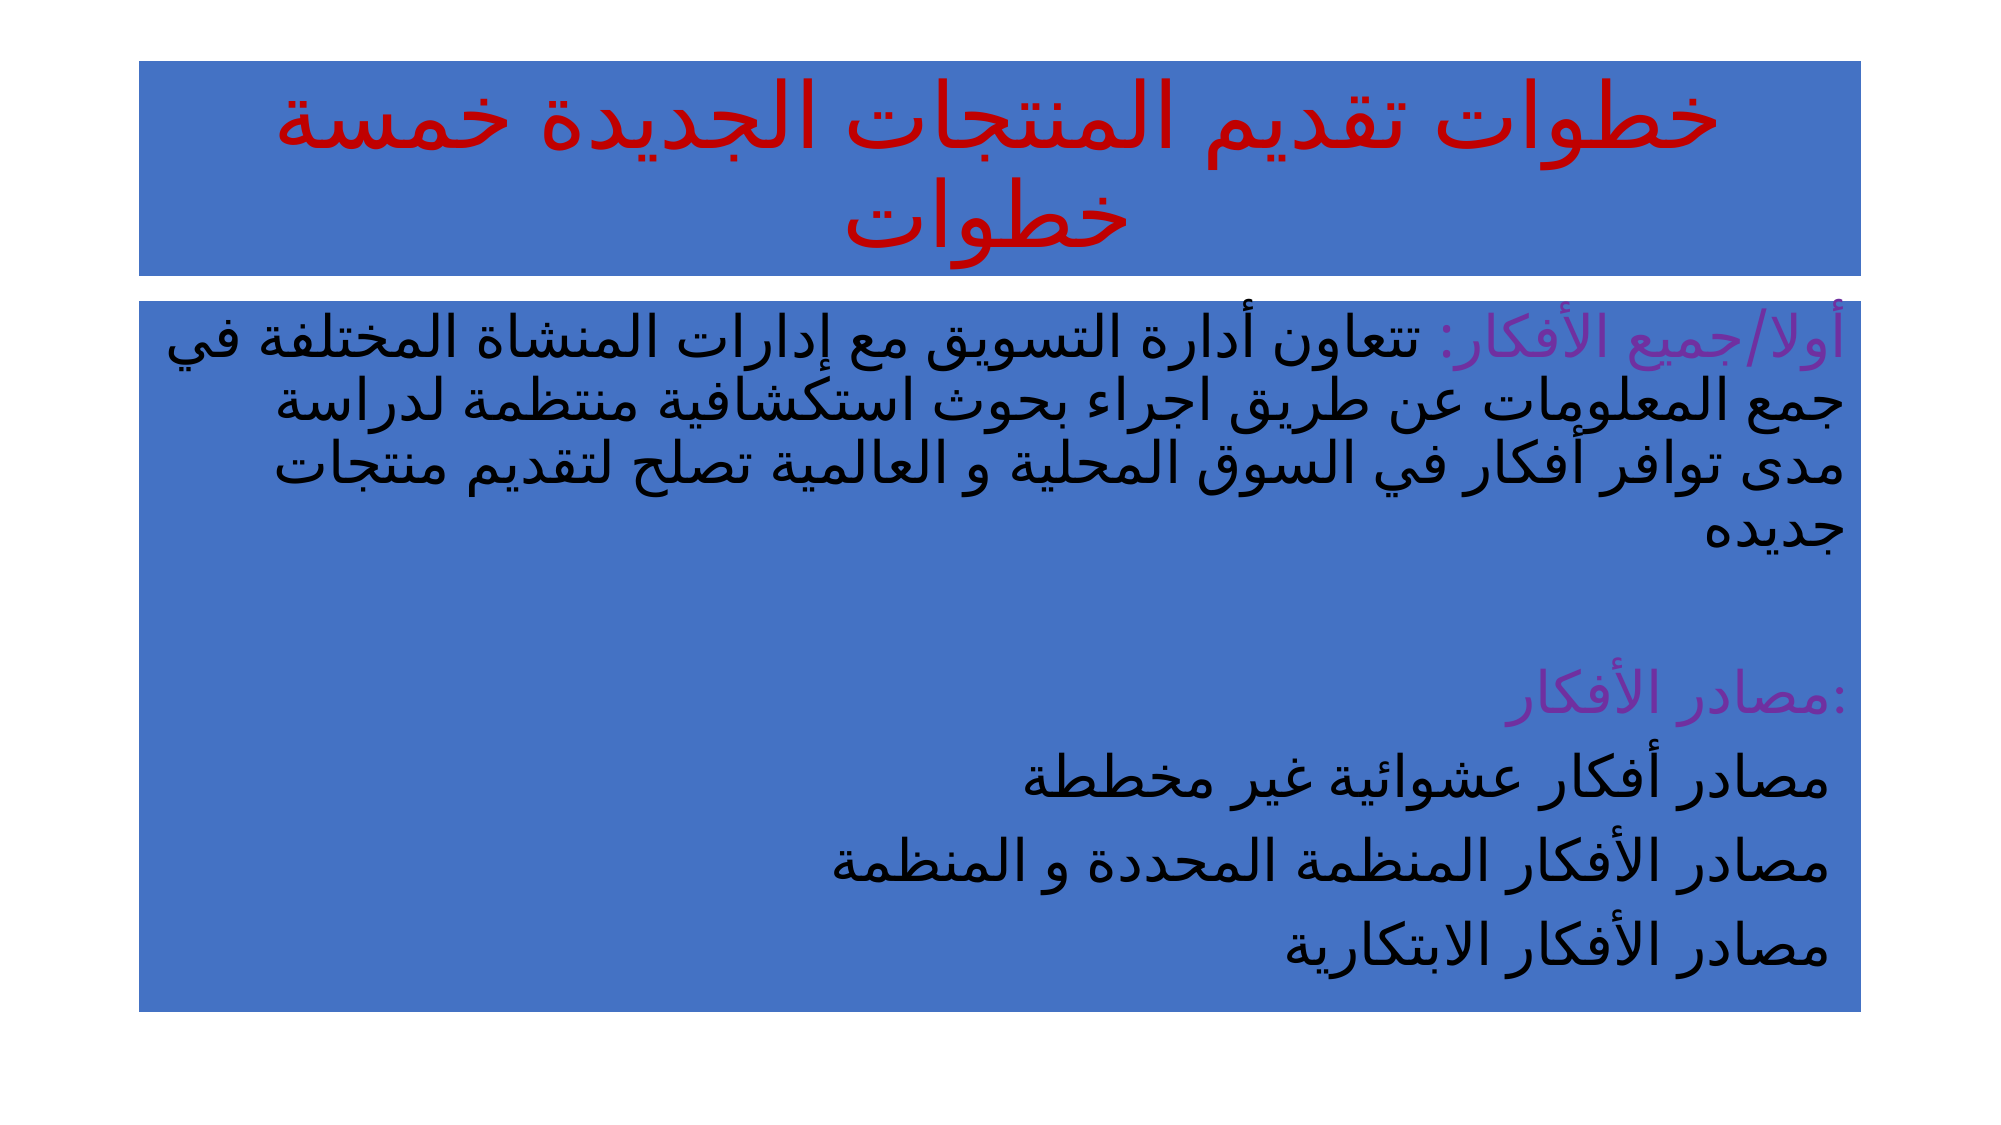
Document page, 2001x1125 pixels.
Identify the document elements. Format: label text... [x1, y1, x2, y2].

title خطوات تقديم المنتجات الجديدة خمسة خطوات [136, 58, 1864, 279]
list أولا/جميع الأفكار: تتعاون أدارة التسويق مع إدارات المنشاة المختلفة في جمع المعلومات عن طريق اجراء بحوث استكشافية منتظمة لدراسة مدى توافر أفكار في السوق المحلية و العالمية تصلح لتقديم منتجات جديده مصادر الأفكار: مصادر أفكار عشوائية غير مخططة مصادر الأفكار المنظمة المحددة و المنظمة مصادر الأفكار الابتكارية [136, 298, 1864, 1015]
